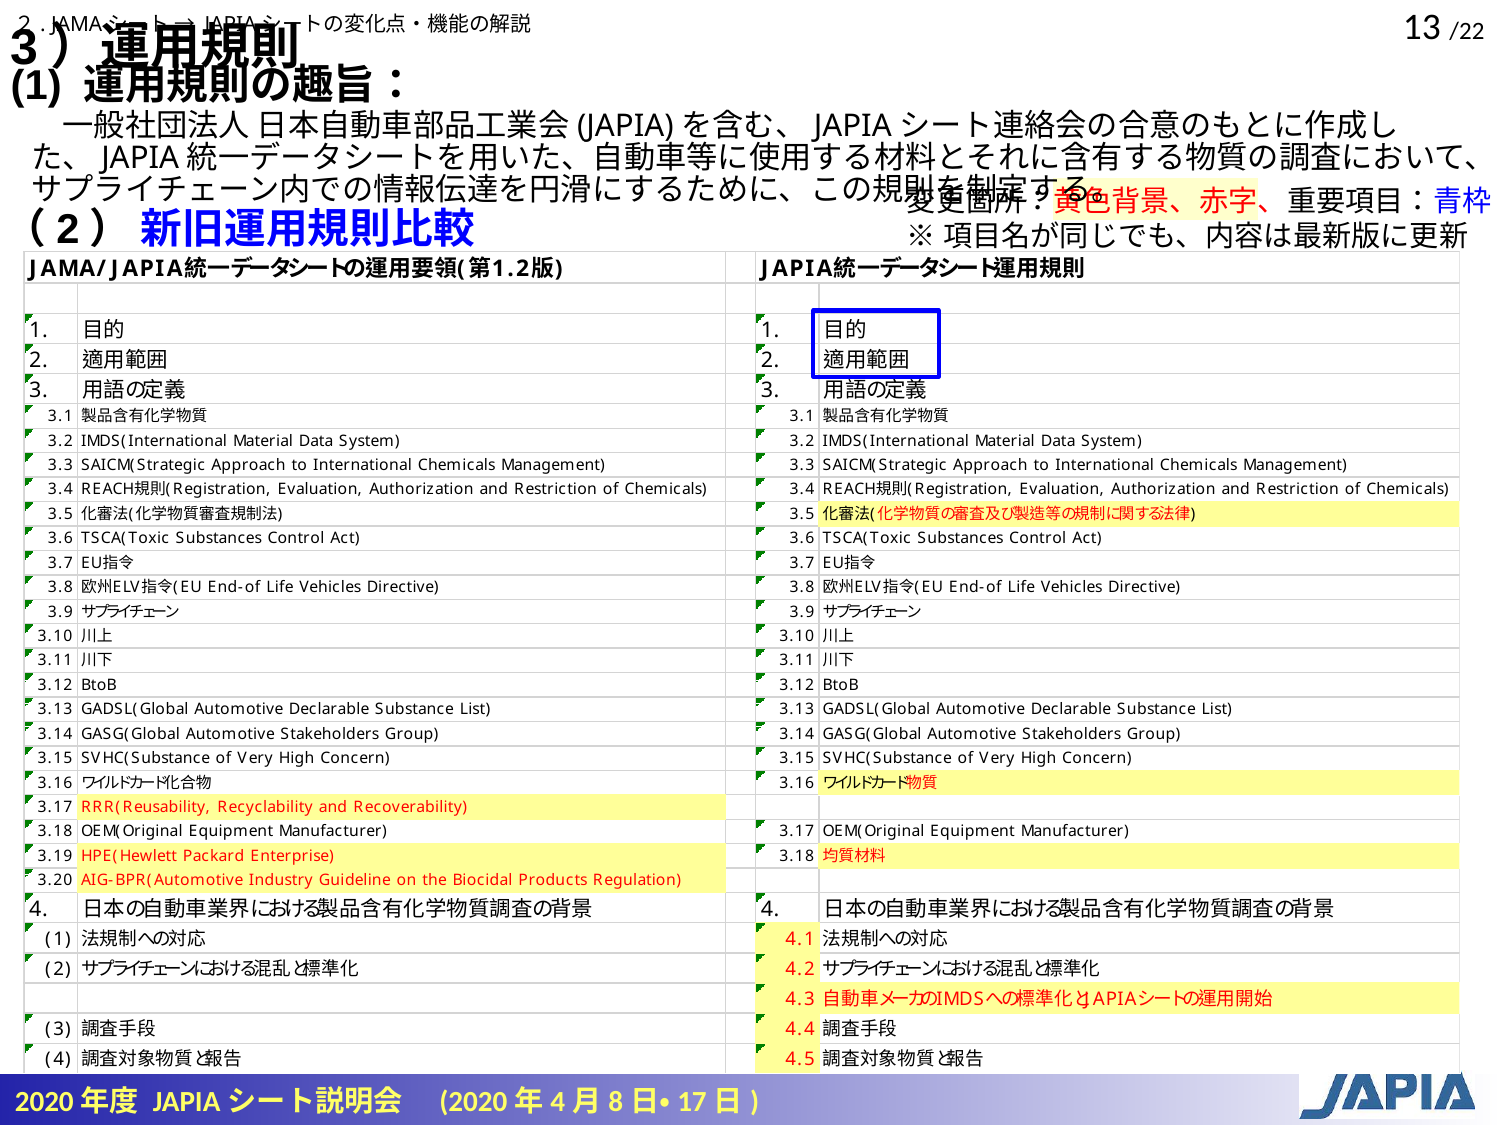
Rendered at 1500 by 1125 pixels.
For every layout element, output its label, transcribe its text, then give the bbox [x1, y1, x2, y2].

text_box ２. JAMAシート → JAPIAシートの変化点・機能の解説 [0, 0, 851, 43]
picture [1299, 1070, 1475, 1119]
text_box 変更箇所：黄色背景、赤字、重要項目：青枠 ※項目名が同じでも、内容は最新版に更新 [892, 175, 1500, 260]
text_box （2） 新旧運用規則比較 [0, 192, 772, 279]
text_box (1) 運用規則の趣旨： [0, 48, 777, 135]
text_box 3）運用規則 [0, 43, 332, 48]
text_box 一般社団法人 日本自動車部品工業会(JAPIA)を含む、JAPIAシート連絡会の合意のもとに作成した、JAPIA統一データシートを用いた、自動車等に使用する材料とそれに含有する物質の調査において、サプライチェーン内での情報伝達を円滑にするために、この規則を制定する。 [16, 103, 1496, 214]
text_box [23, 250, 1462, 1075]
